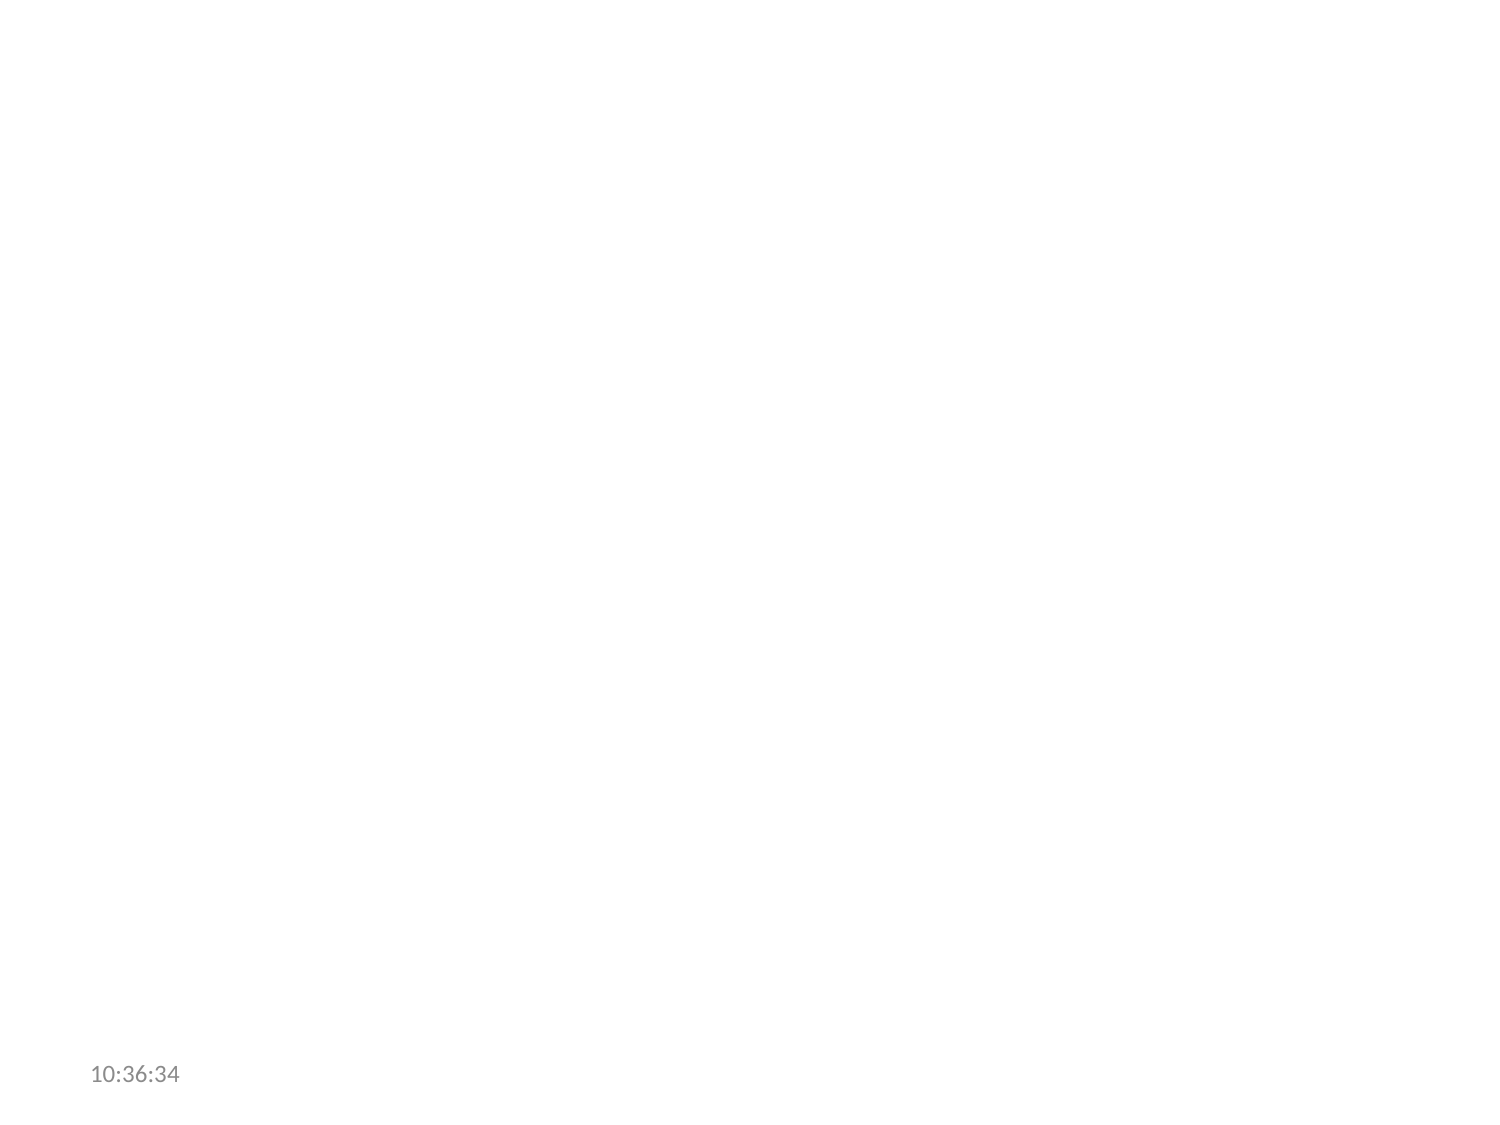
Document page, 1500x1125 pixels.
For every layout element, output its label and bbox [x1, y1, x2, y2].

slide_number [75, 1042, 425, 1103]
